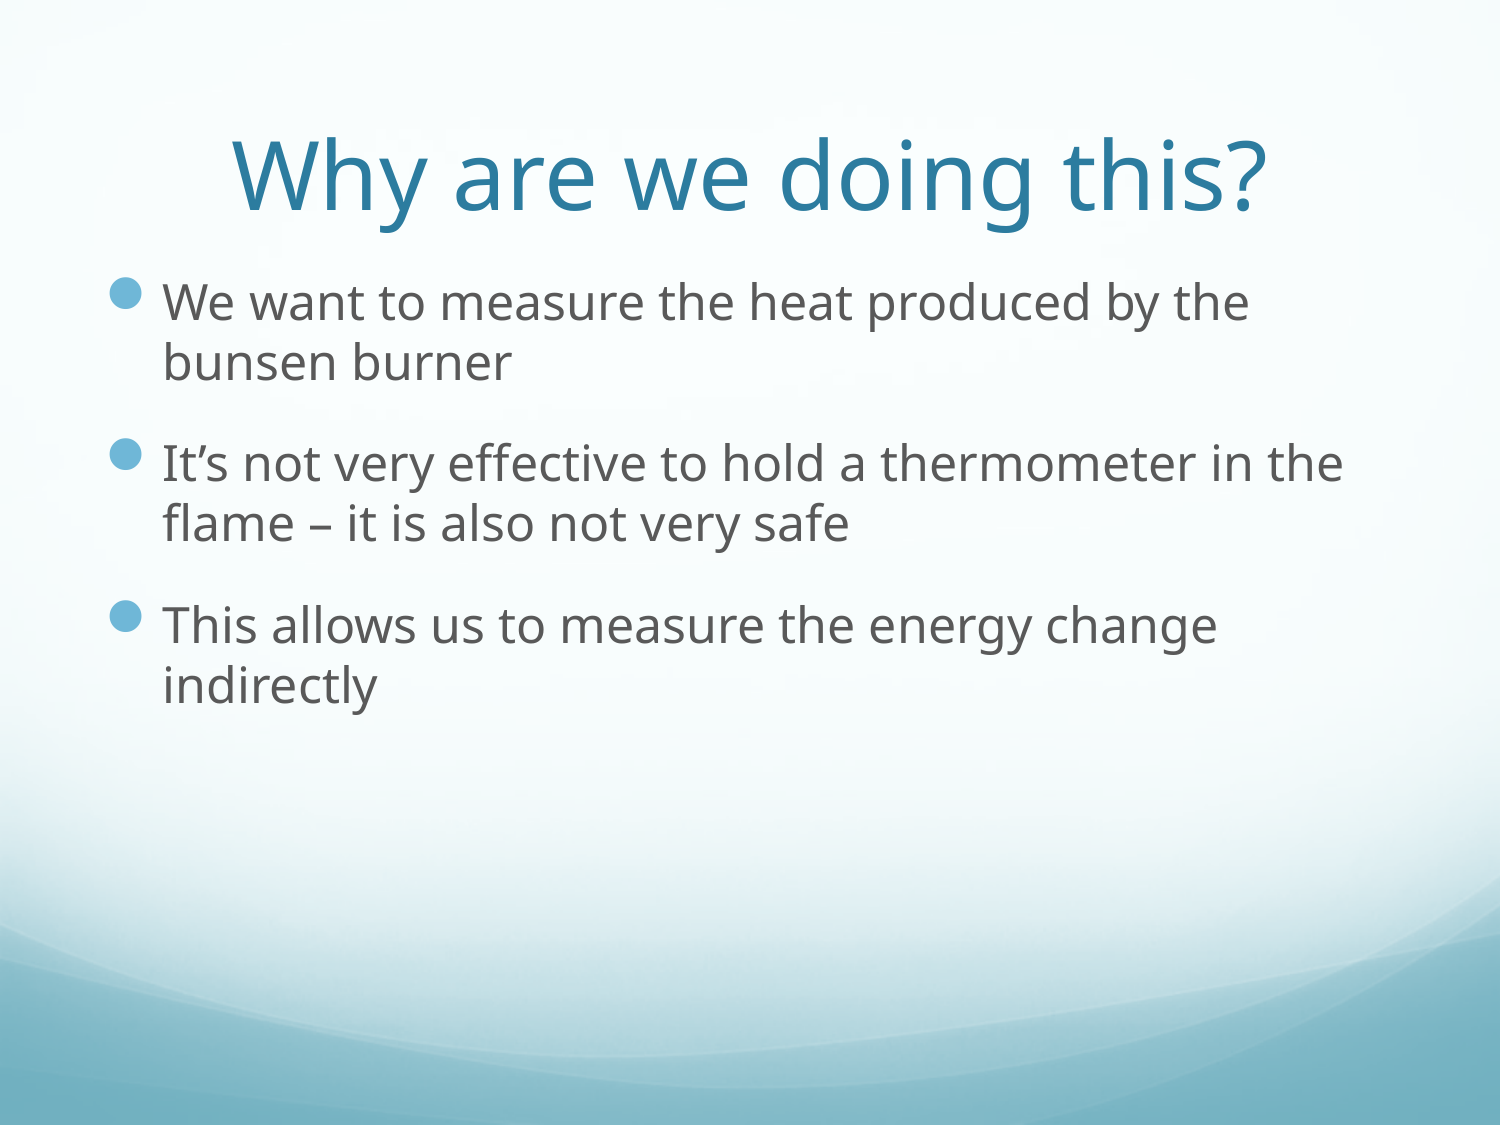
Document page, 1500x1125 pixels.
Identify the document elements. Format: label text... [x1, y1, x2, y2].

list We want to measure the heat produced by the bunsen burner It’s not very effective to hold a thermometer in the flame – it is also not very safe This allows us to measure the energy change indirectly [90, 262, 1410, 975]
title Why are we doing this? [90, 17, 1410, 237]
